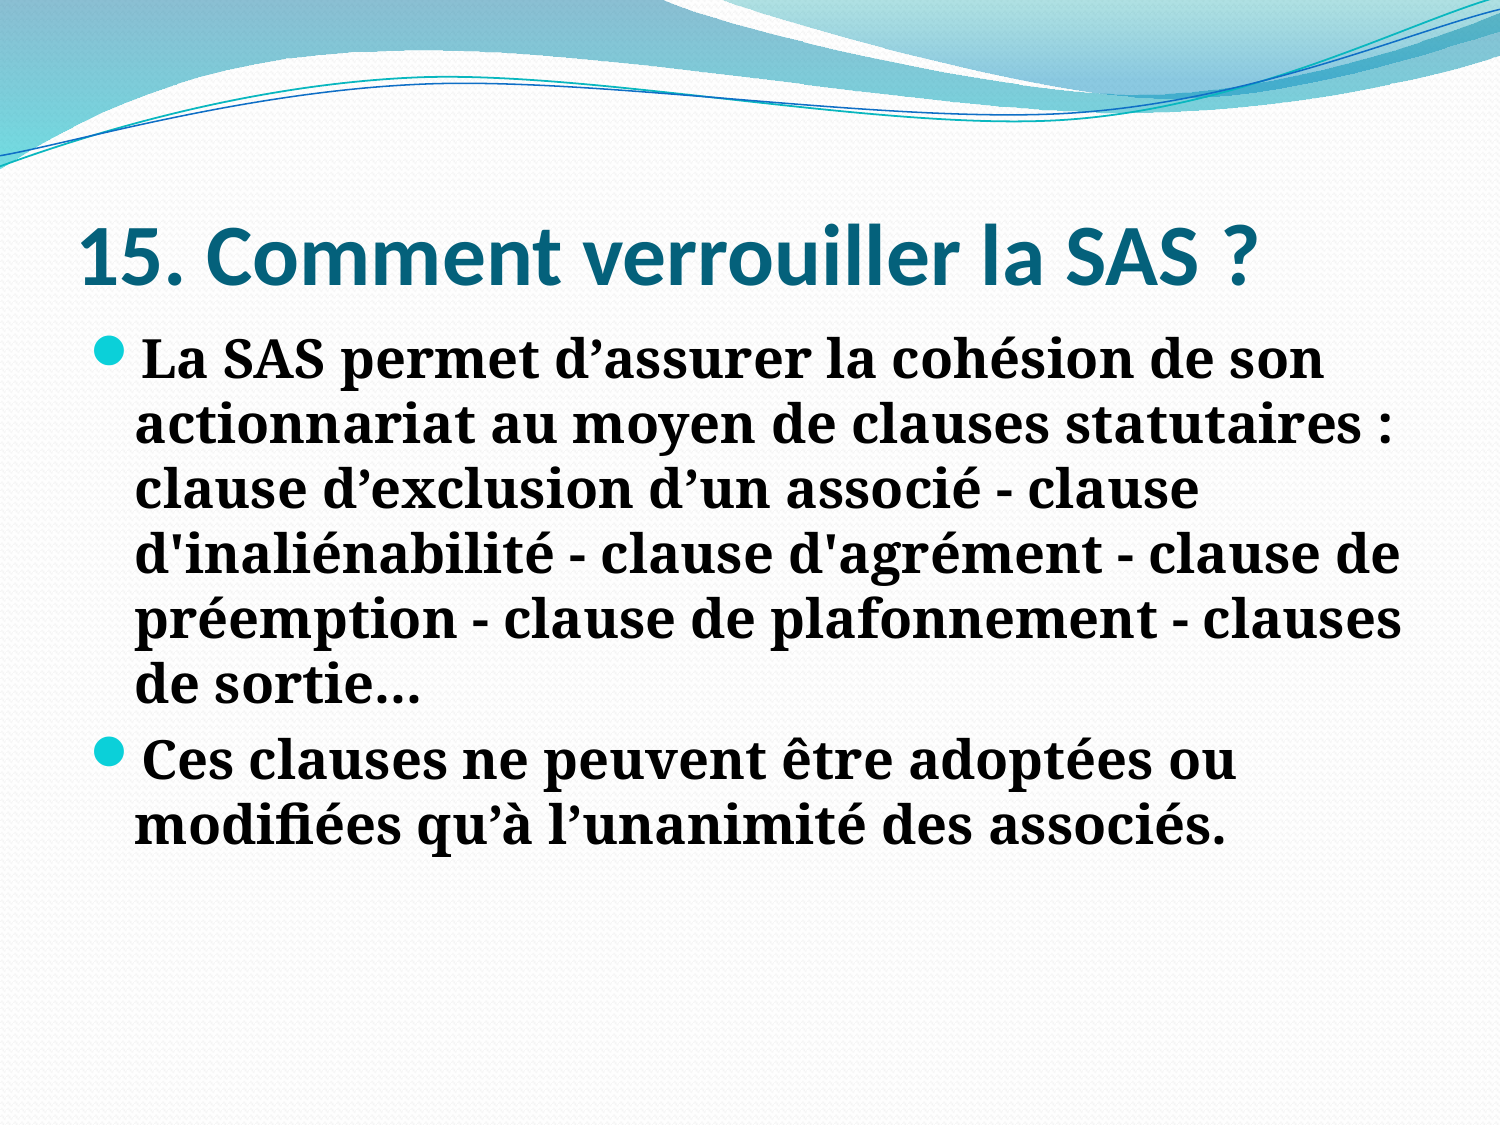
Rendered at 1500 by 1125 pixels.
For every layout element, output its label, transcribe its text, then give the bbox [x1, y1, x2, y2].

list La SAS permet d’assurer la cohésion de son actionnariat au moyen de clauses statutaires : clause d’exclusion d’un associé - clause d'inaliénabilité - clause d'agrément - clause de préemption - clause de plafonnement - clauses de sortie... Ces clauses ne peuvent être adoptées ou modifiées qu’à l’unanimité des associés. [75, 317, 1425, 1038]
title 15. Comment verrouiller la SAS ? [75, 115, 1425, 303]
